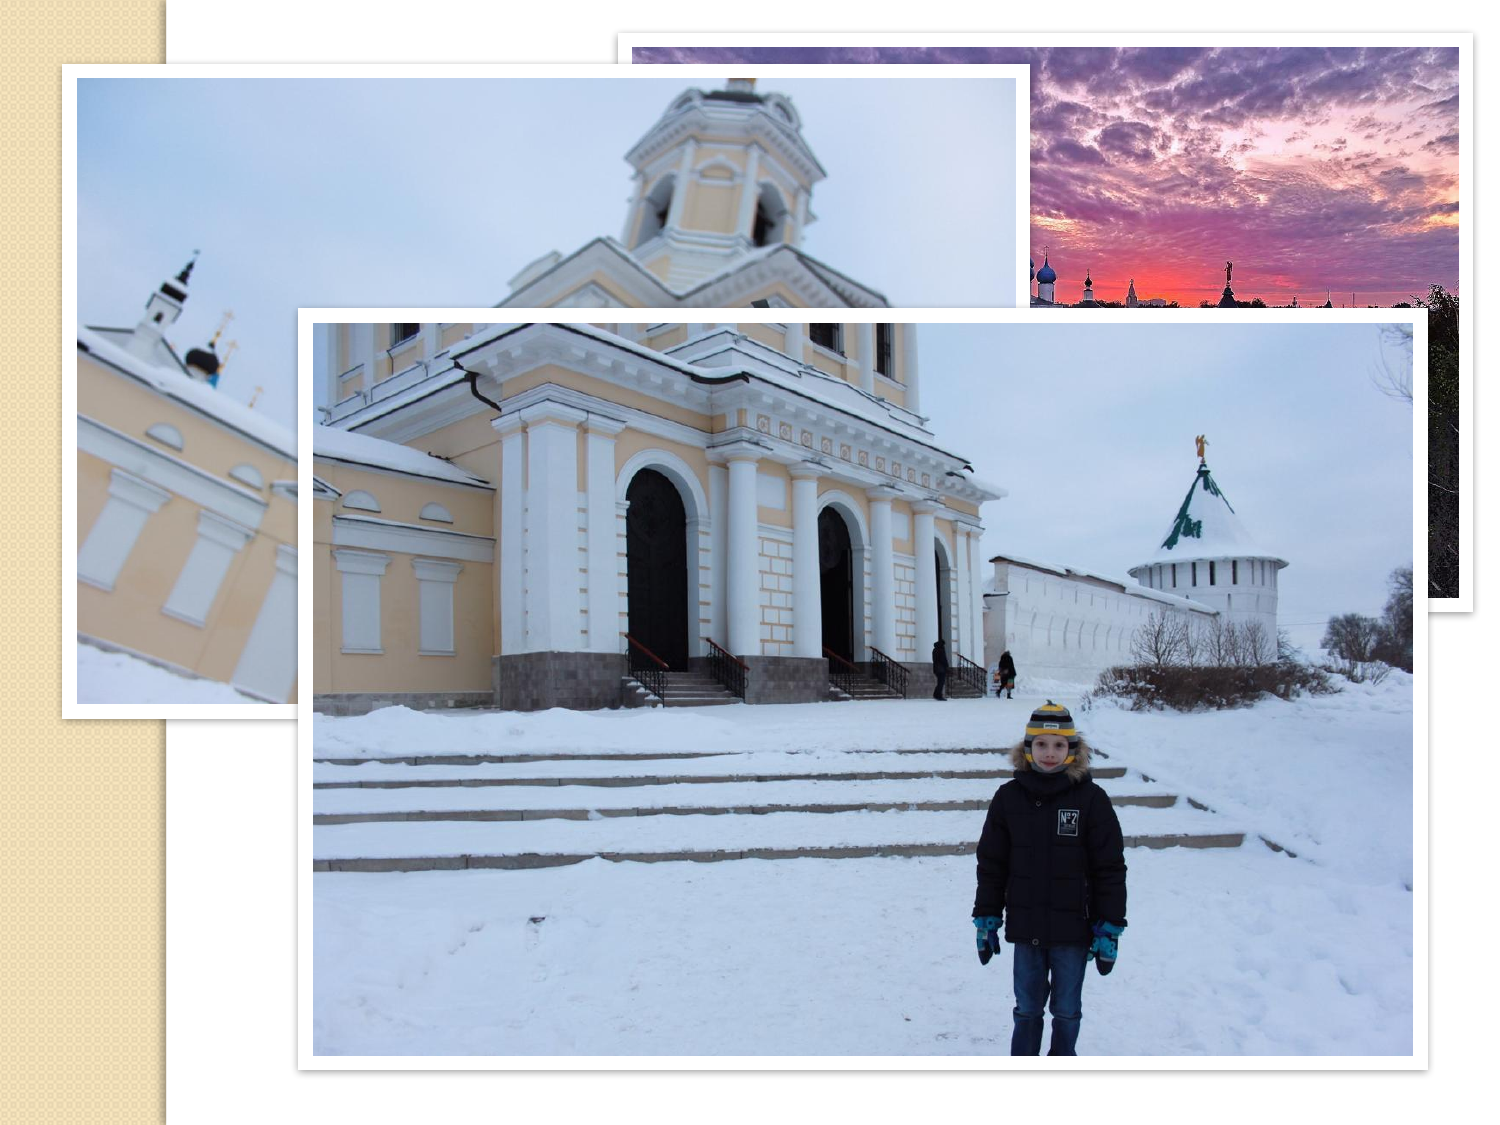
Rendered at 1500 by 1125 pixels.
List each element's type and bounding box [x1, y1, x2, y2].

picture [76, 46, 1459, 1056]
